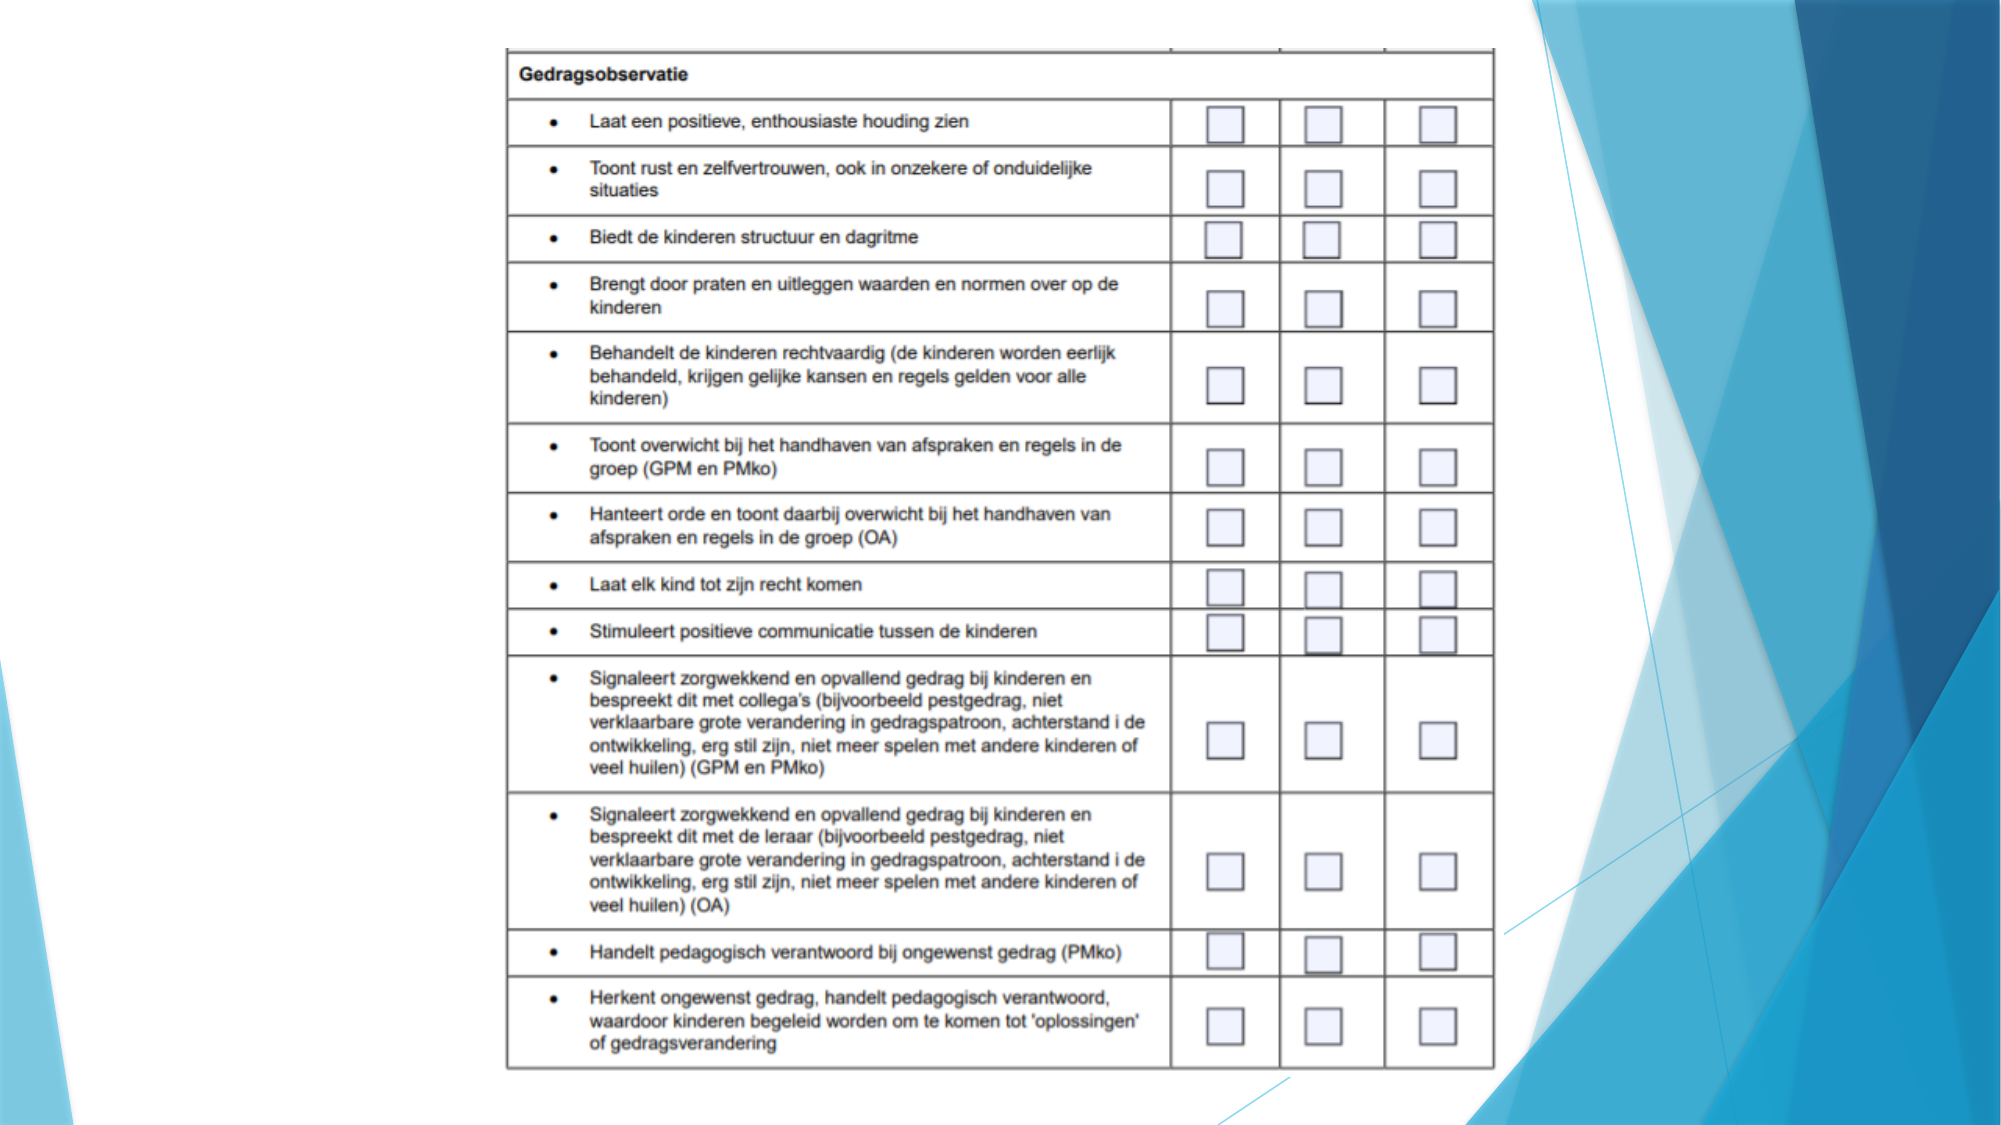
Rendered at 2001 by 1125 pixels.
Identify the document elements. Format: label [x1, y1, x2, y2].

picture [495, 47, 1505, 1077]
